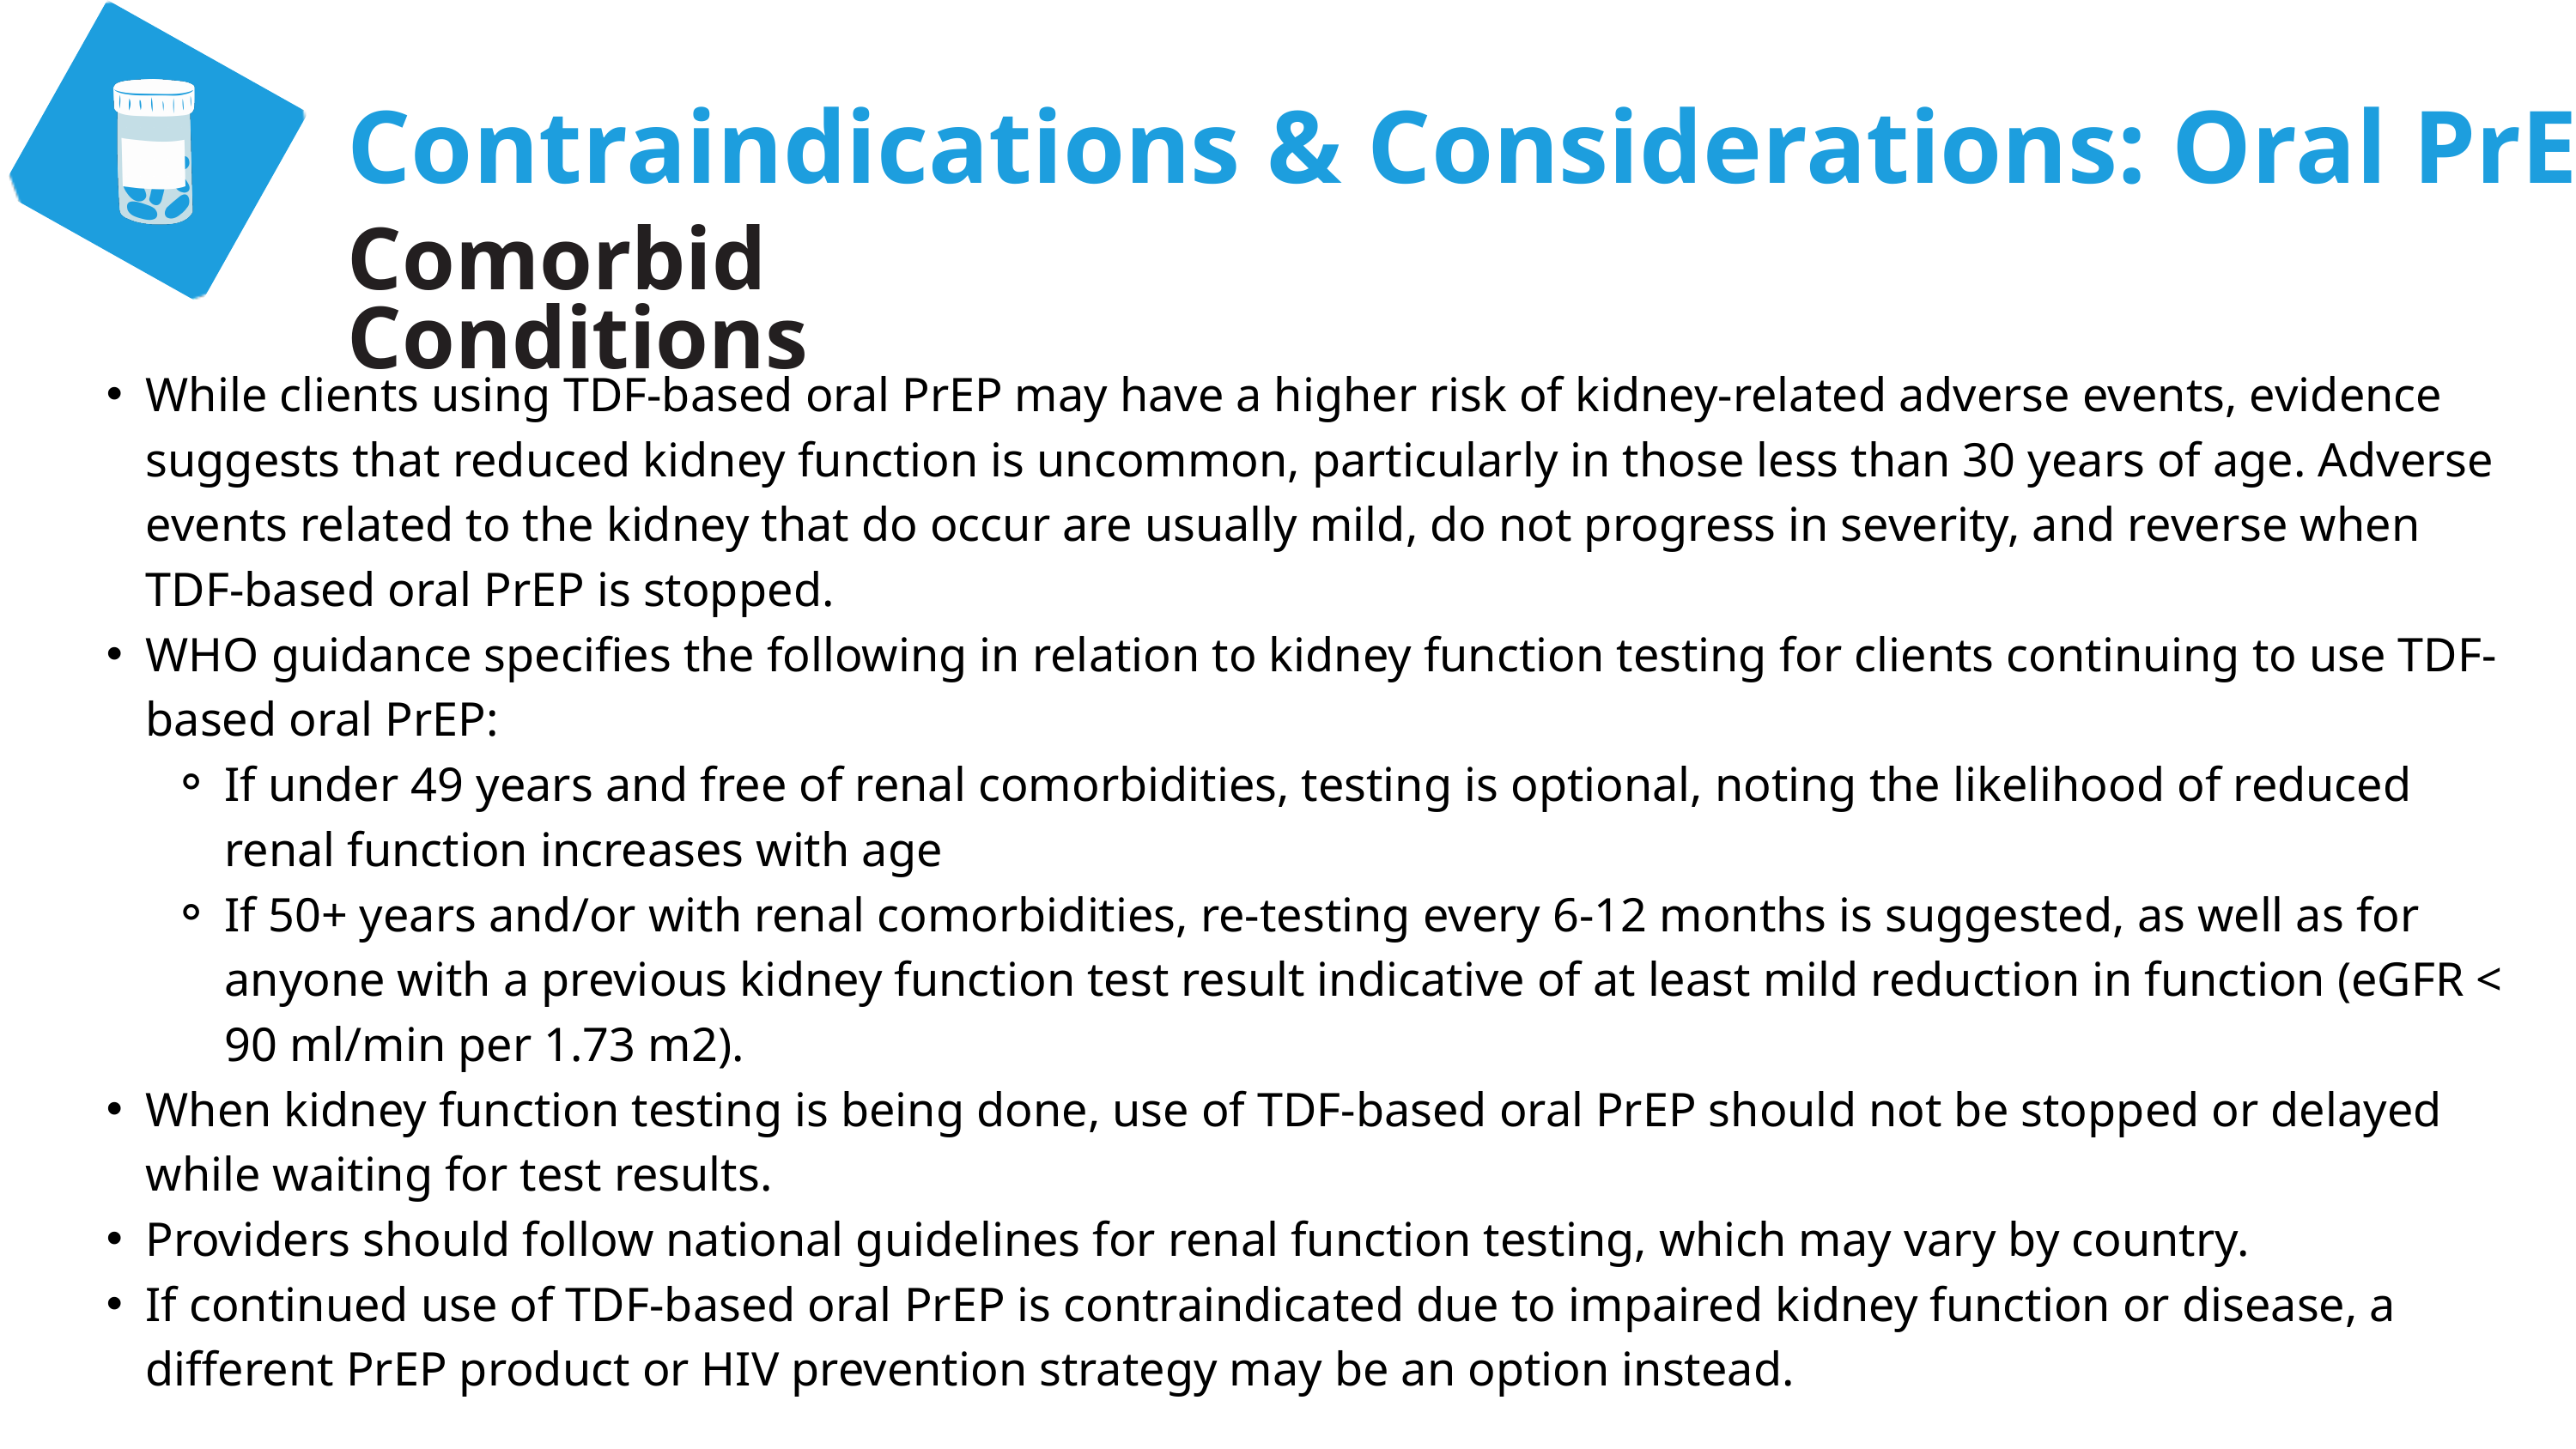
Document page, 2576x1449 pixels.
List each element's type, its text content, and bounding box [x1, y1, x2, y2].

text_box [0, 0, 308, 305]
text_box Comorbid Conditions [347, 227, 1166, 386]
text_box While clients using TDF-based oral PrEP may have a higher risk of kidney-related adverse events, evidence suggests that reduced kidney function is uncommon, particularly in those less than 30 years of age. Adverse events related to the kidney that do occur are usually mild, do not progress in severity, and reverse when TDF-based oral PrEP is stopped. WHO guidance specifies the following in relation to kidney function testing for clients continuing to use TDF-based oral PrEP: If under 49 years and free of renal comorbidities, testing is optional, noting the likelihood of reduced renal function increases with age If 50+ years and/or with renal comorbidities, re-testing every 6-12 months is suggested, as well as for anyone with a previous kidney function test result indicative of at least mild reduction in function (eGFR < 90 ml/min per 1.73 m2). When kidney function testing is being done, use of TDF-based oral PrEP should not be stopped or delayed while waiting for test results. Providers should follow national guidelines for renal function testing, which may vary by country. If continued use of TDF-based oral PrEP is contraindicated due to impaired kidney function or disease, a different PrEP product or HIV prevention strategy may be an option instead. [66, 355, 2521, 1396]
text_box Contraindications & Considerations: Oral PrEP [347, 111, 2576, 203]
